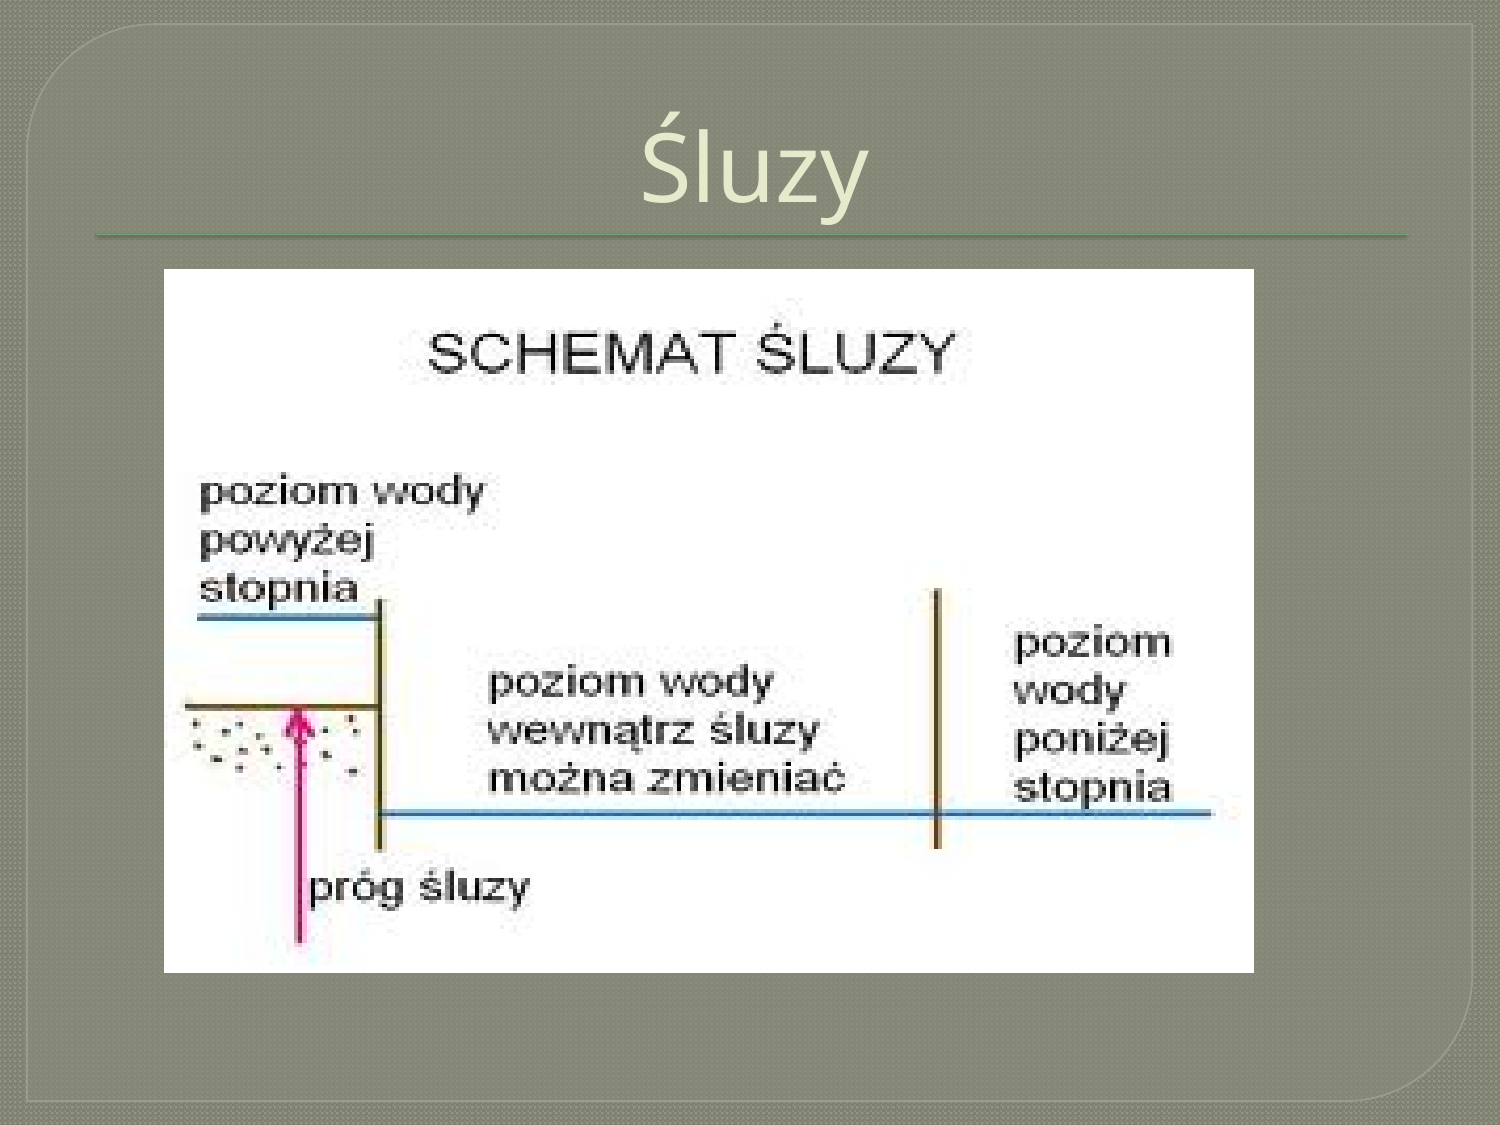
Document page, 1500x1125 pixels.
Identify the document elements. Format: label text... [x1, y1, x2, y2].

title Śluzy [75, 41, 1425, 230]
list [163, 269, 1255, 973]
